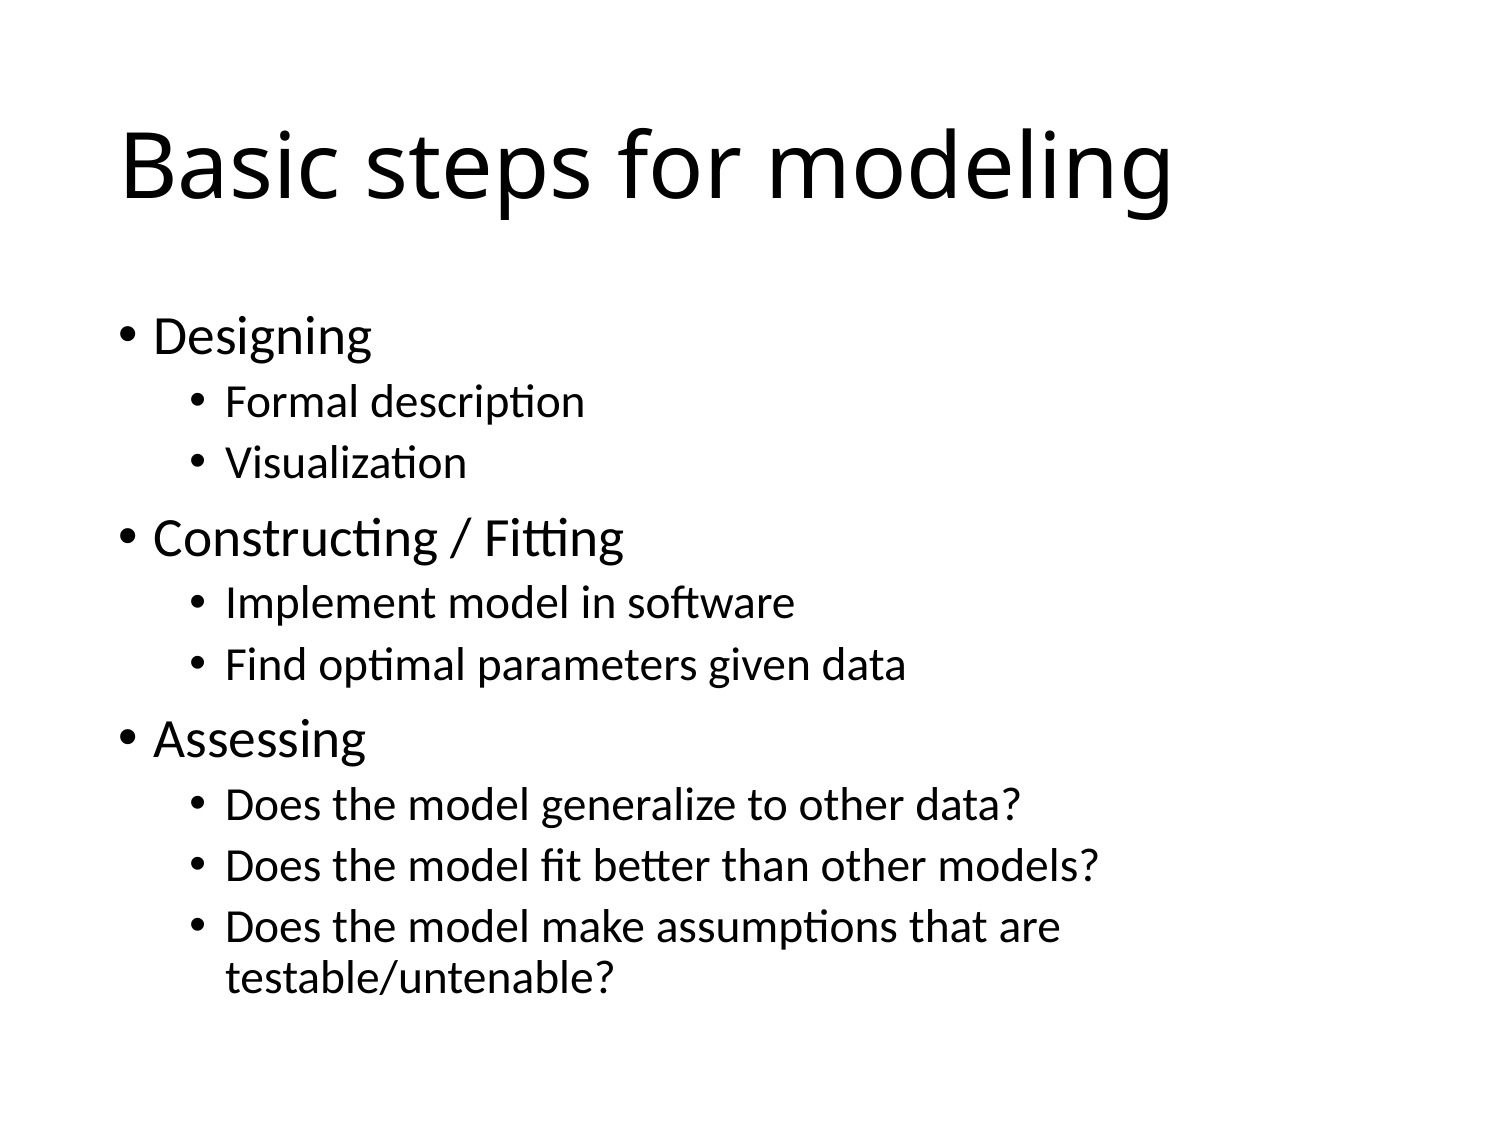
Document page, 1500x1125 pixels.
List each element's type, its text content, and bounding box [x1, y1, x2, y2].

list Designing Formal description Visualization Constructing / Fitting Implement model in software Find optimal parameters given data Assessing Does the model generalize to other data? Does the model fit better than other models? Does the model make assumptions that are testable/untenable? [103, 299, 1397, 1014]
title Basic steps for modeling [103, 59, 1397, 278]
